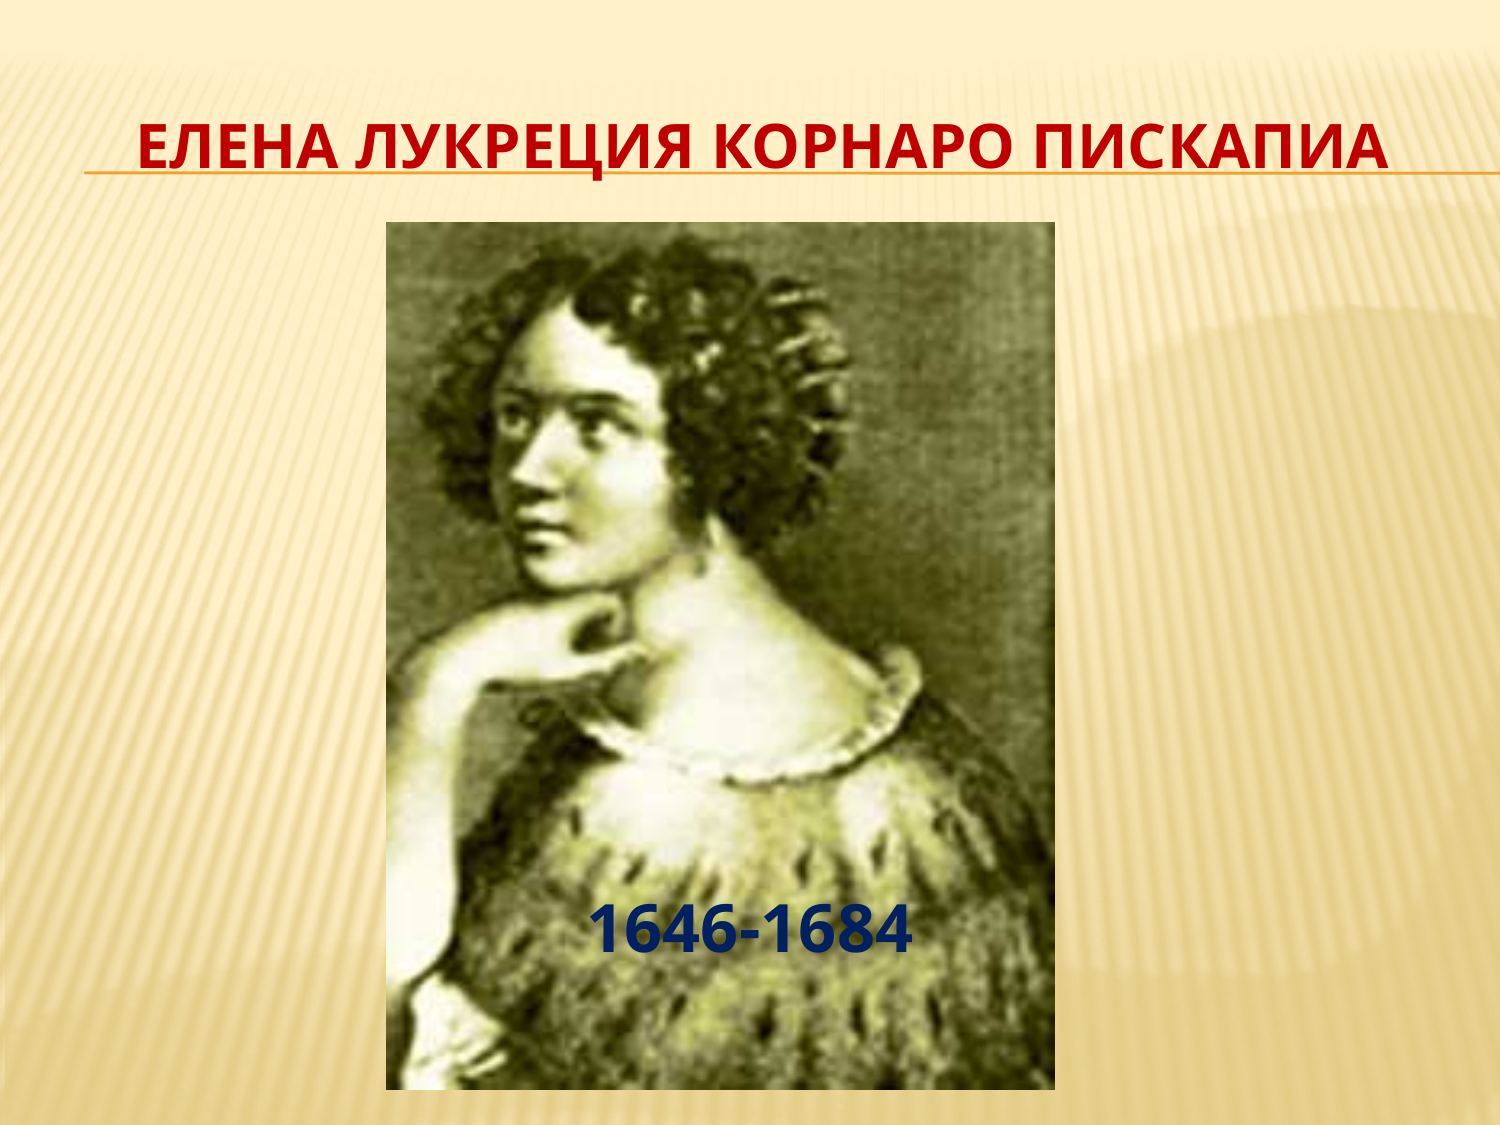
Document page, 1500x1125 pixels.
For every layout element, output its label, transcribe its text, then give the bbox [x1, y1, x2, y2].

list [386, 222, 1055, 1091]
title Елена лукреция корнаро пискапиа [50, 75, 1475, 213]
